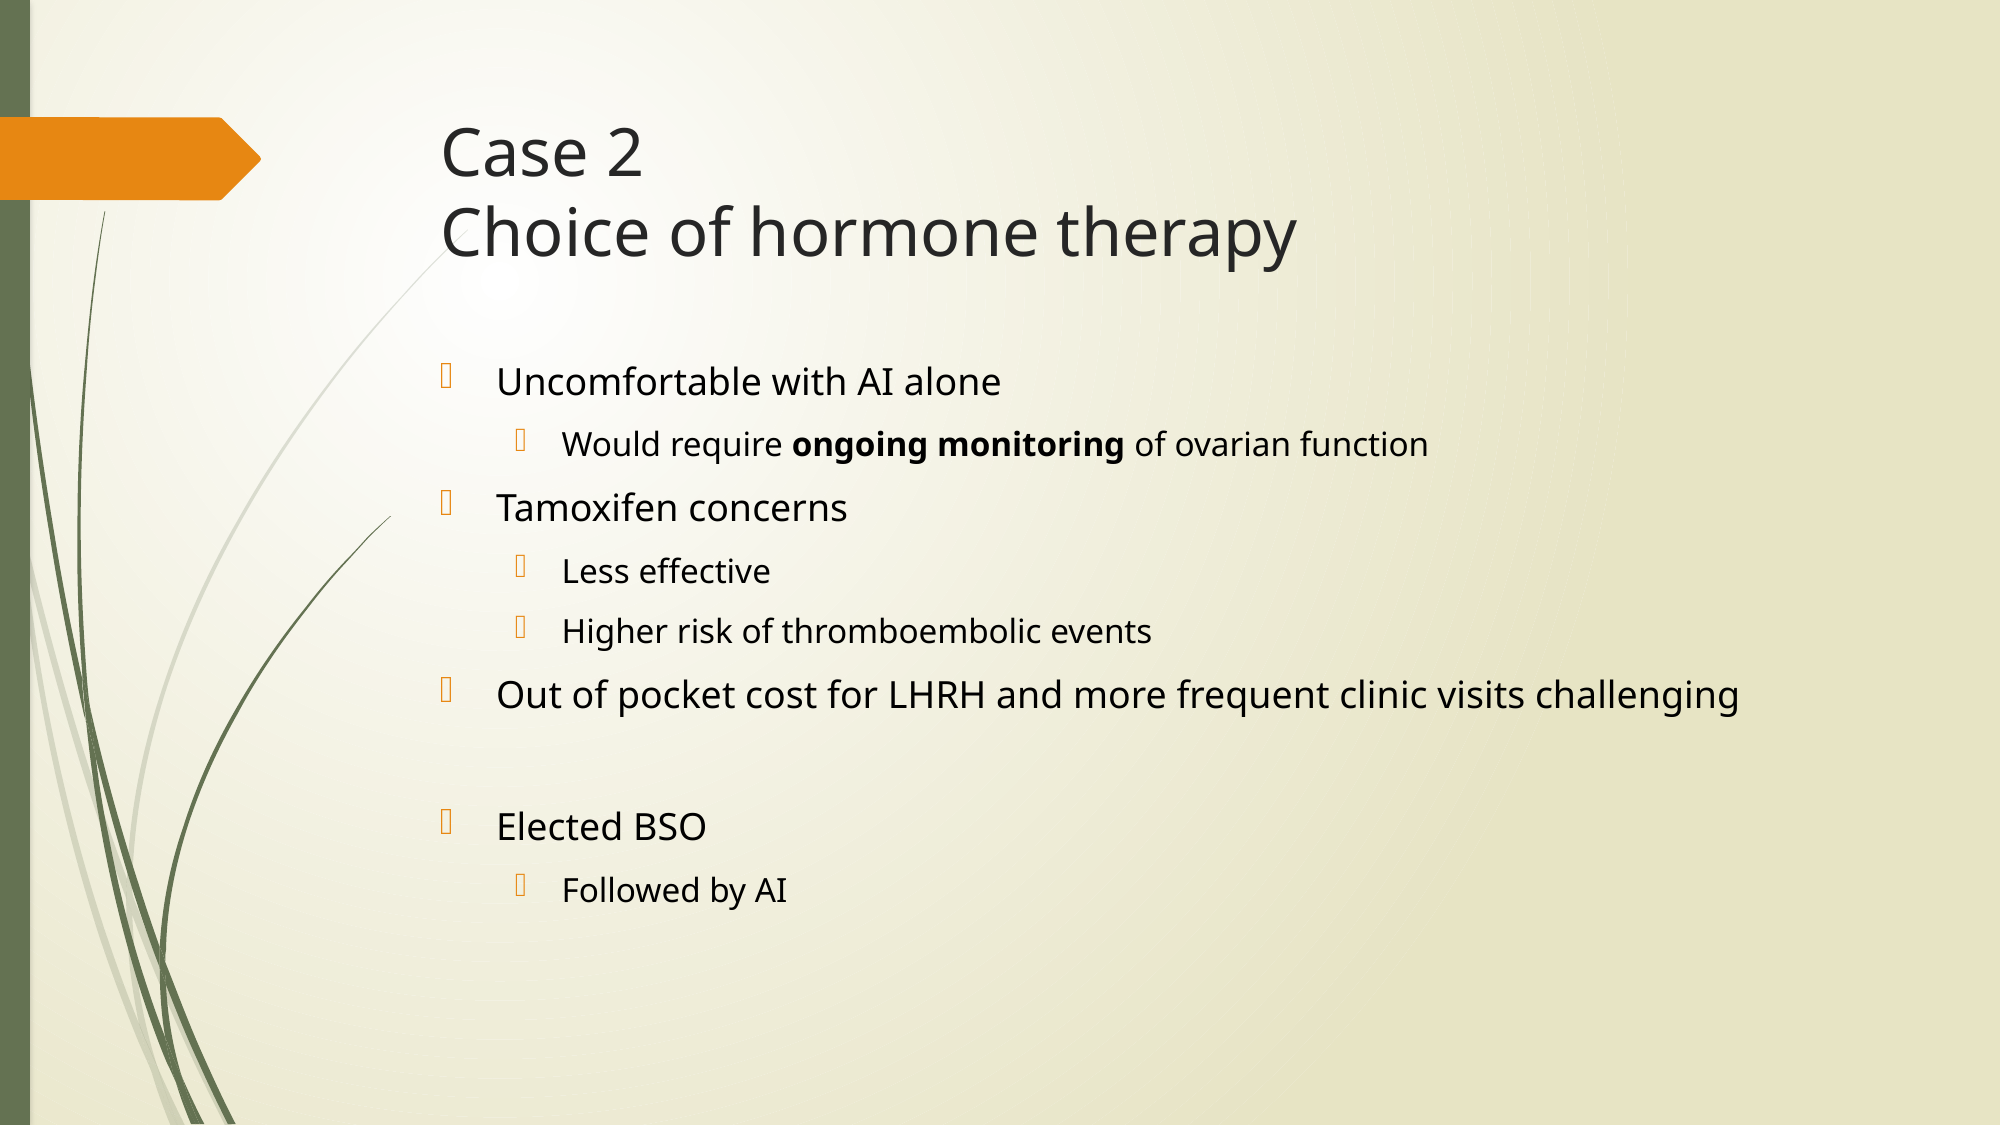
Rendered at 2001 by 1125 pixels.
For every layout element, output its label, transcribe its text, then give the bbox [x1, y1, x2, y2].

list Uncomfortable with AI alone Would require ongoing monitoring of ovarian function Tamoxifen concerns Less effective Higher risk of thromboembolic events Out of pocket cost for LHRH and more frequent clinic visits challenging Elected BSO Followed by AI [424, 350, 1888, 970]
title Case 2 Choice of hormone therapy [425, 102, 1888, 313]
